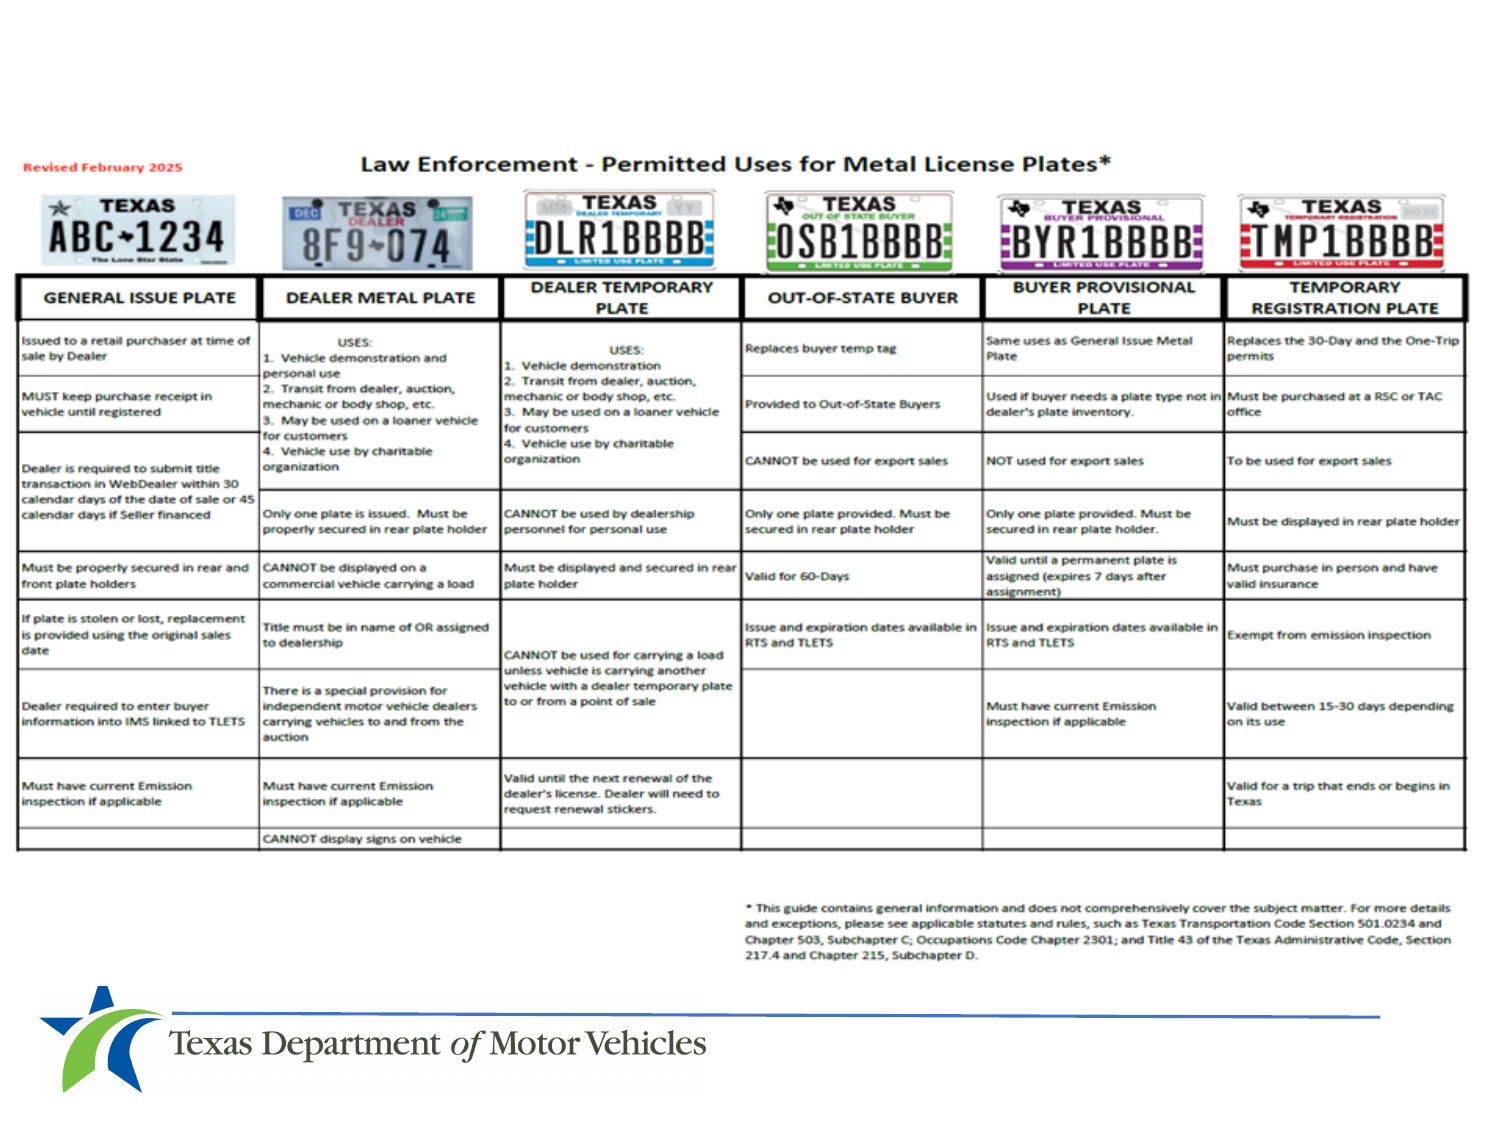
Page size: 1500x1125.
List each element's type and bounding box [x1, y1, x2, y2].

picture [7, 139, 1493, 1093]
